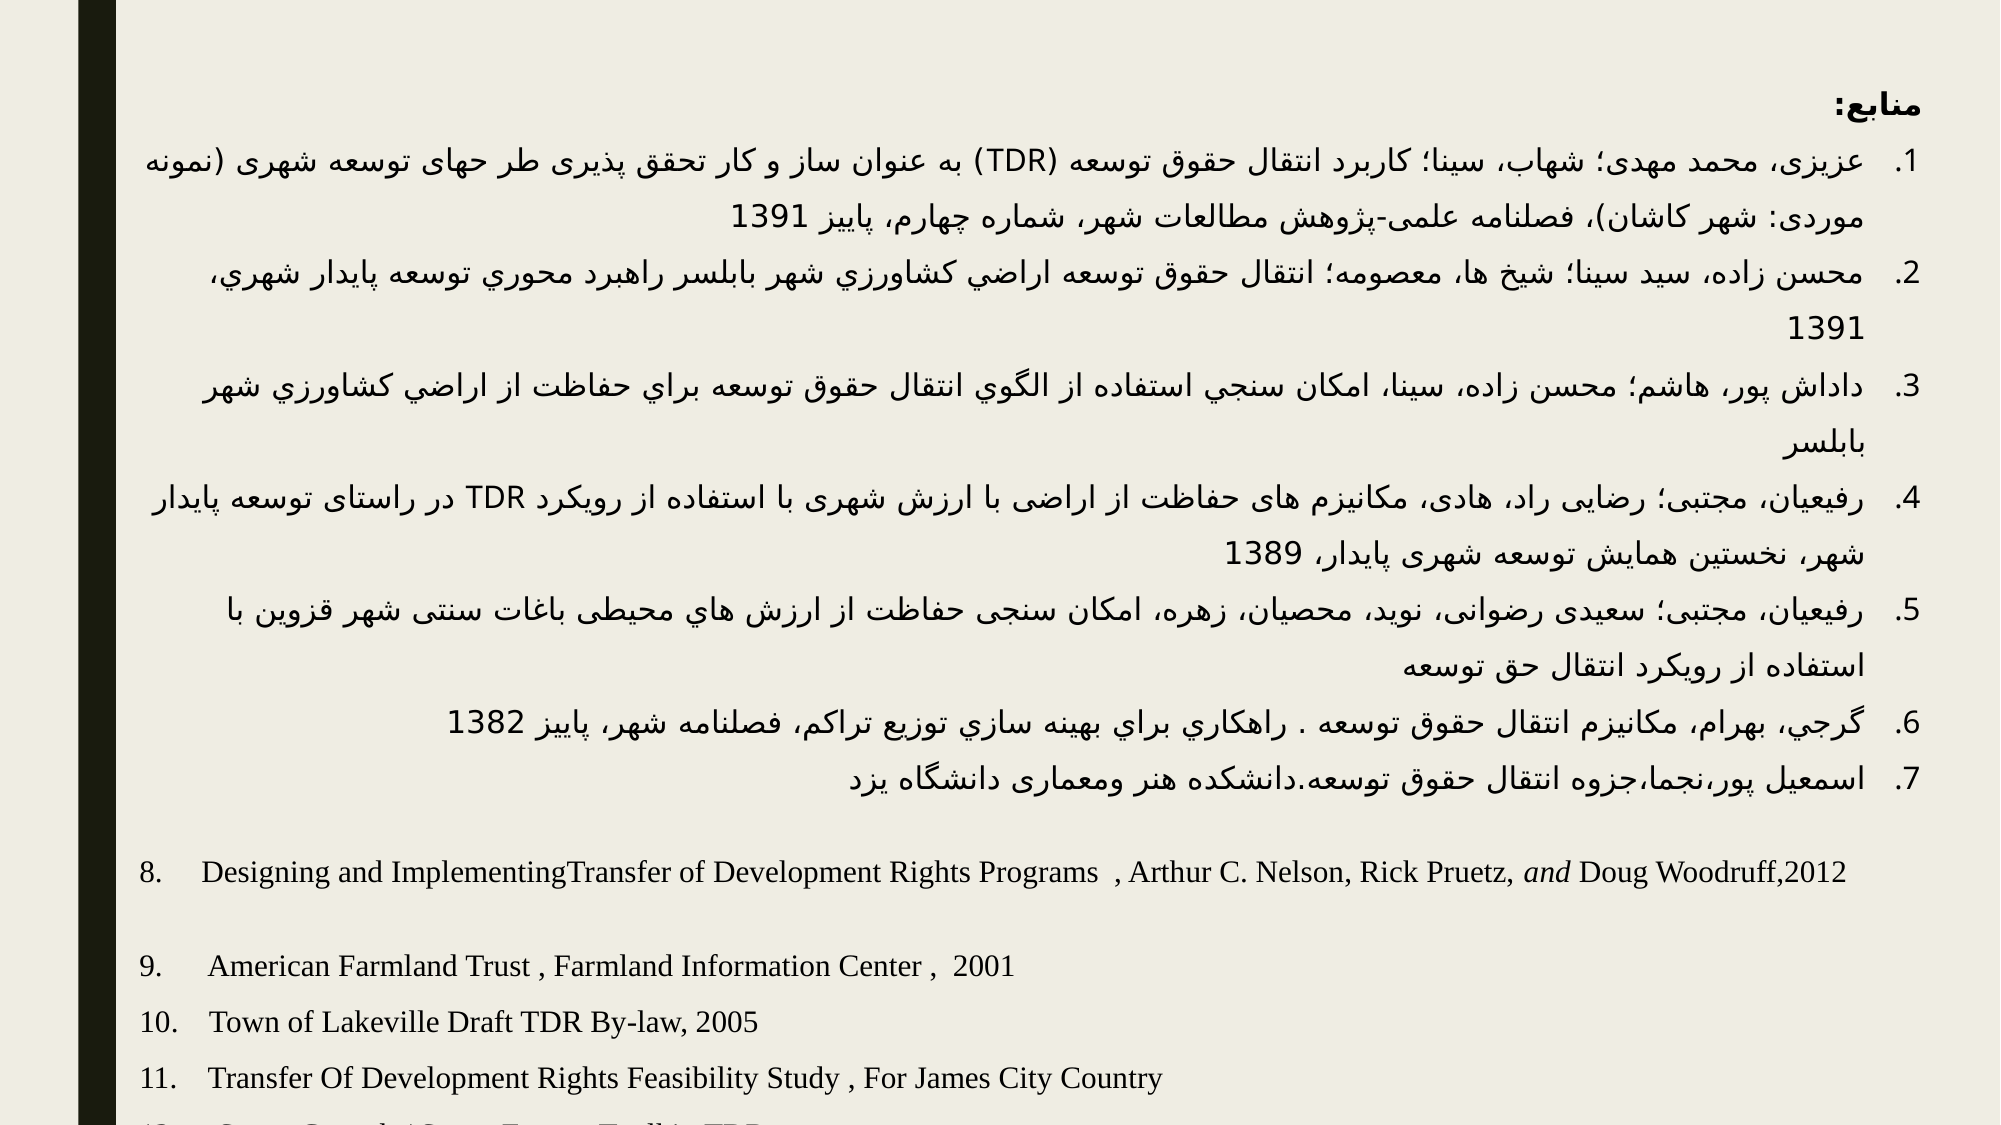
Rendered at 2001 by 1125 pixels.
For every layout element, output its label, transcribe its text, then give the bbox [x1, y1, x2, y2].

text_box منابع: عزیزی، محمد مهدی؛ شهاب، سینا؛ کاربرد انتقال حقوق توسعه (TDR) به عنوان ساز و کار تحقق پذیری طر حهای توسعه شهری (نمونه موردی: شهر کاشان)، فصلنامه علمی-پژوهش مطالعات شهر، شماره چهارم، پاییز 1391 محسن زاده، سيد سينا؛ شيخ ها، معصومه؛ انتقال حقوق توسعه اراضي كشاورزي شهر بابلسر راهبرد محوري توسعه پايدار شهري، 1391 داداش پور، هاشم؛ محسن زاده، سینا، امكان سنجي استفاده از الگوي انتقال حقوق توسعه براي حفاظت از اراضي كشاورزي شهر بابلسر رفیعیان، مجتبی؛ رضایی راد، هادی، مکانیزم های حفاظت از اراضی با ارزش شهری با استفاده از رویکرد TDR در راستای توسعه پایدار شهر، نخستین همایش توسعه شهری پایدار، 1389 رفیعیان، مجتبی؛ سعیدی رضوانی، نوید، محصیان، زهره، امکان سنجی حفاظت از ارزش هاي محیطی باغات سنتی شهر قزوین با استفاده از رویکرد انتقال حق توسعه گرجي، بهرام، مكانيزم انتقال حقوق توسعه . راهكاري براي بهينه سازي توزيع تراكم، فصلنامه شهر، پاییز 1382 اسمعیل پور،نجما،جزوه انتقال حقوق توسعه.دانشکده هنر ومعماری دانشگاه یزد 8. Designing and ImplementingTransfer of Development Rights Programs , Arthur C. Nelson, Rick Pruetz, and Doug Woodruff,2012 9. American Farmland Trust , Farmland Information Center , 2001 10. Town of Lakeville Draft TDR By-law, 2005 11. Transfer Of Development Rights Feasibility Study , For James City Country 12. Smart Growth / Smart Energy Toolkit, TDR [124, 57, 1938, 1125]
